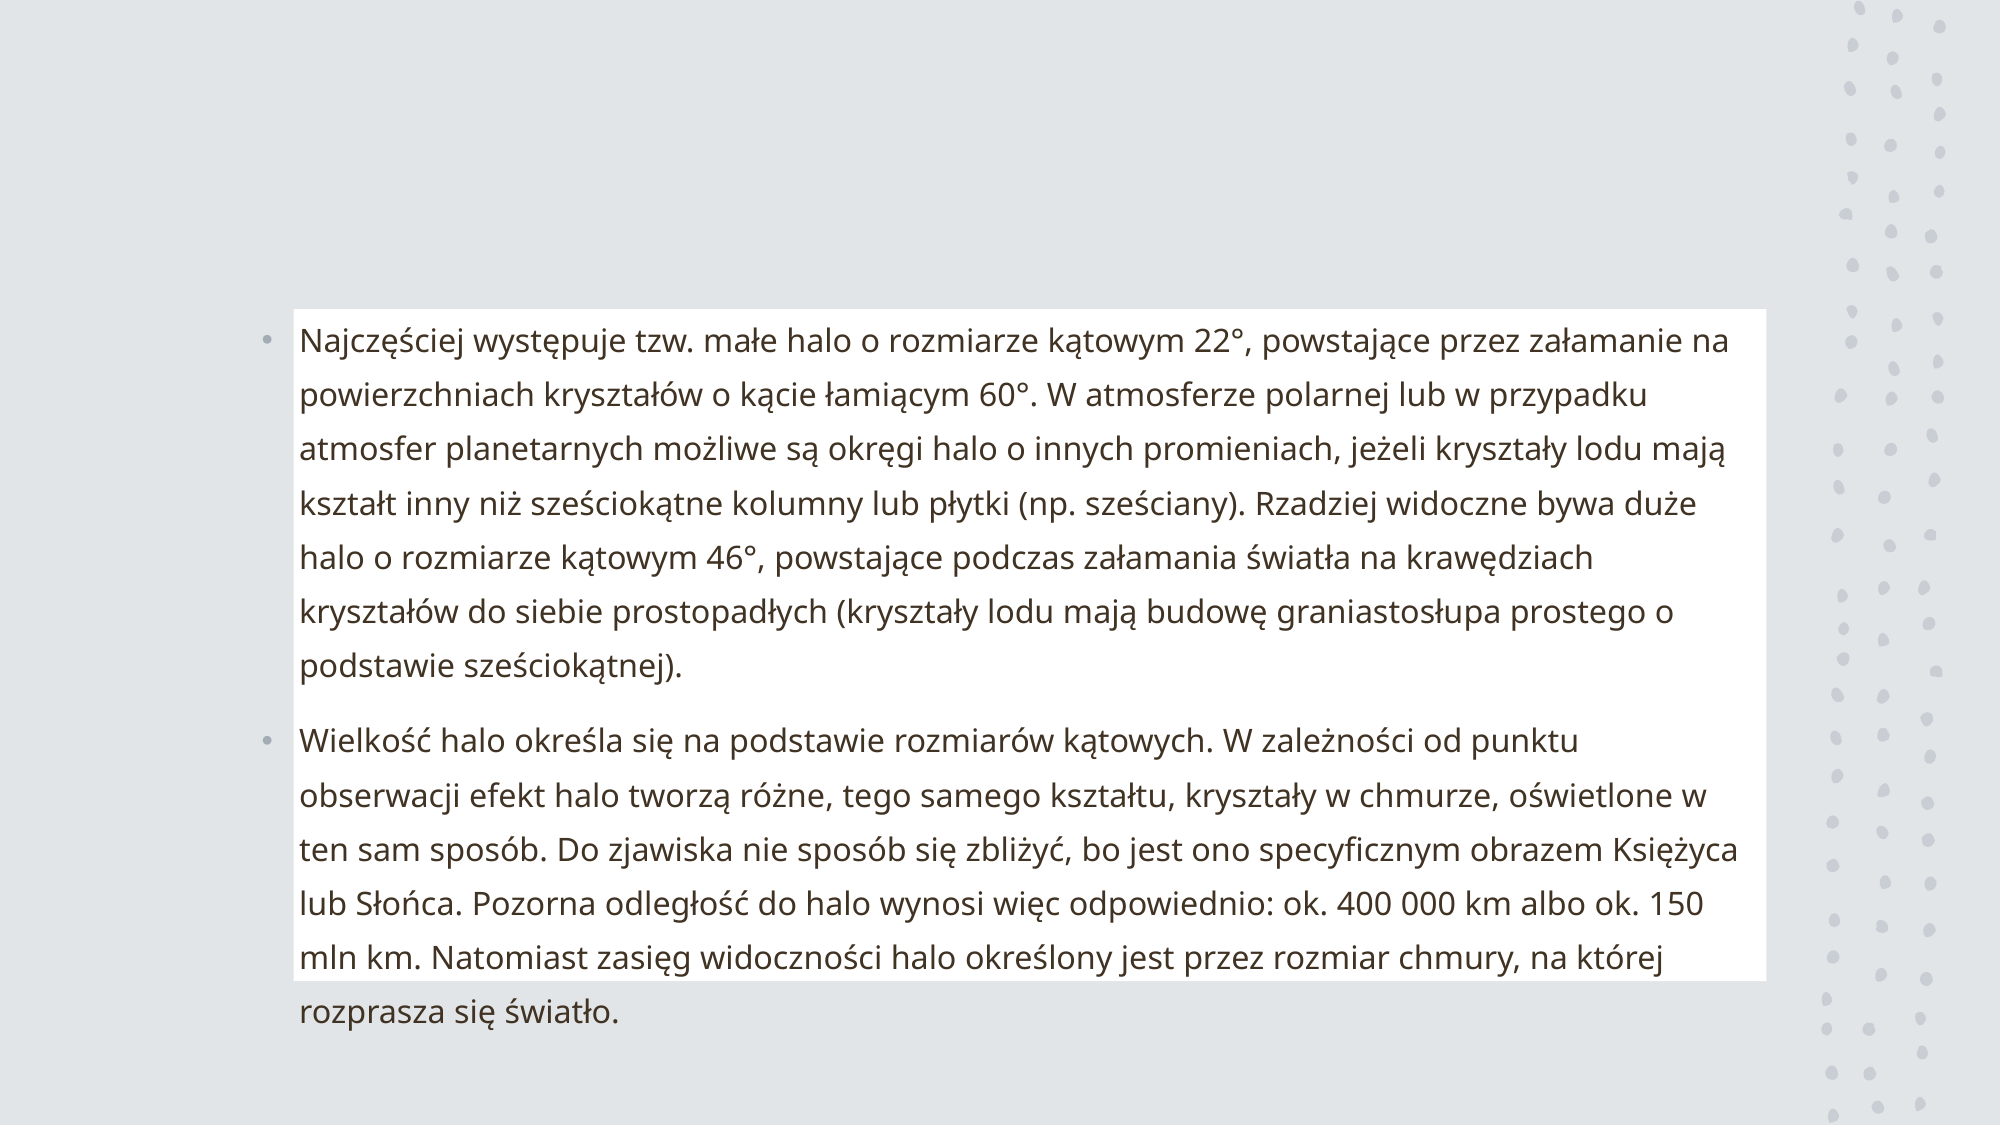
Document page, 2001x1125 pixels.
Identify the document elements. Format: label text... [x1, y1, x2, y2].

text_box [0, 0, 2000, 1125]
list Najczęściej występuje tzw. małe halo o rozmiarze kątowym 22°, powstające przez załamanie na powierzchniach kryształów o kącie łamiącym 60°. W atmosferze polarnej lub w przypadku atmosfer planetarnych możliwe są okręgi halo o innych promieniach, jeżeli kryształy lodu mają kształt inny niż sześciokątne kolumny lub płytki (np. sześciany). Rzadziej widoczne bywa duże halo o rozmiarze kątowym 46°, powstające podczas załamania światła na krawędziach kryształów do siebie prostopadłych (kryształy lodu mają budowę graniastosłupa prostego o podstawie sześciokątnej). Wielkość halo określa się na podstawie rozmiarów kątowych. W zależności od punktu obserwacji efekt halo tworzą różne, tego samego kształtu, kryształy w chmurze, oświetlone w ten sam sposób. Do zjawiska nie sposób się zbliżyć, bo jest ono specyficznym obrazem Księżyca lub Słońca. Pozorna odległość do halo wynosi więc odpowiednio: ok. 400 000 km albo ok. 150 mln km. Natomiast zasięg widoczności halo określony jest przez rozmiar chmury, na której rozprasza się światło. [246, 297, 1765, 980]
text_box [1818, 0, 1947, 1124]
